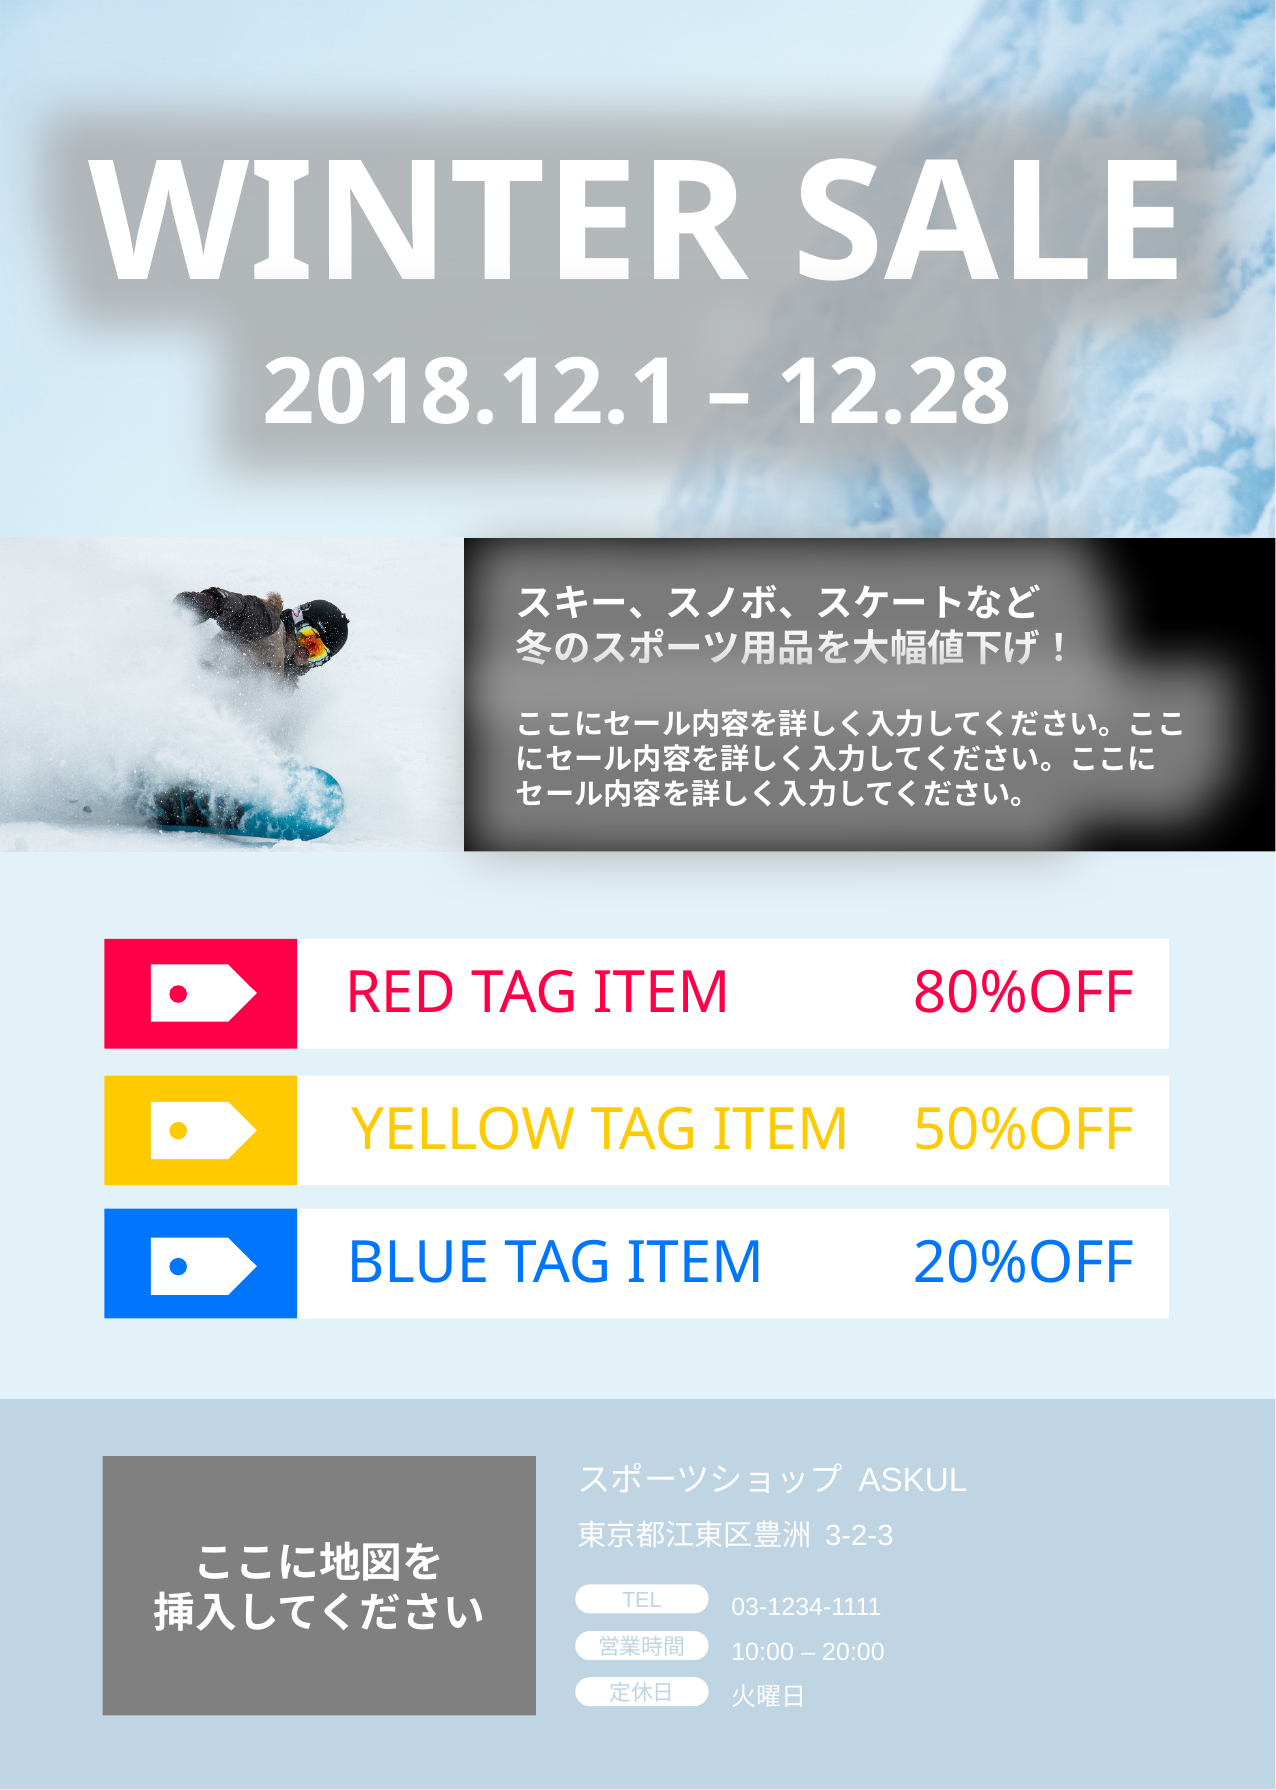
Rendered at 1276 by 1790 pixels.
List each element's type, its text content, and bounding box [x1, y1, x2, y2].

text_box 東京都江東区豊洲 3-2-3 [562, 1509, 1183, 1559]
text_box 03-1234-1111 10:00 – 20:00 火曜日 [716, 1568, 1004, 1718]
text_box [103, 938, 298, 1050]
text_box [0, 852, 1276, 1398]
text_box [103, 1075, 298, 1186]
text_box [149, 1236, 259, 1296]
text_box 20%OFF [898, 1216, 1149, 1302]
text_box BLUE TAG ITEM [331, 1216, 780, 1302]
text_box [168, 1256, 189, 1277]
text_box [103, 1208, 298, 1319]
text_box [298, 1075, 1170, 1186]
text_box スキー、スノボ、スケートなど 冬のスポーツ用品を大幅値下げ！ [501, 571, 1225, 616]
text_box [0, 1398, 1276, 1790]
text_box TEL [574, 1583, 710, 1615]
text_box YELLOW TAG ITEM [336, 1083, 866, 1169]
text_box 営業時間 [574, 1630, 710, 1662]
text_box RED TAG ITEM [330, 946, 746, 1032]
picture [0, 0, 1276, 852]
text_box 定休日 [574, 1676, 710, 1708]
text_box [298, 1208, 1170, 1319]
text_box 50%OFF [898, 1083, 1149, 1169]
text_box ここにセール内容を詳しく入力してください。ここにセール内容を詳しく入力してください。ここにセール内容を詳しく入力してください。 [501, 697, 1225, 818]
text_box [149, 963, 259, 1023]
text_box [149, 1100, 259, 1161]
text_box ここに地図を 挿入してください [102, 1455, 537, 1716]
text_box [168, 984, 189, 1004]
text_box スポーツショップ ASKUL [562, 1450, 1183, 1506]
text_box 80%OFF [898, 946, 1149, 1032]
text_box [168, 1120, 189, 1141]
text_box [298, 938, 1170, 1050]
